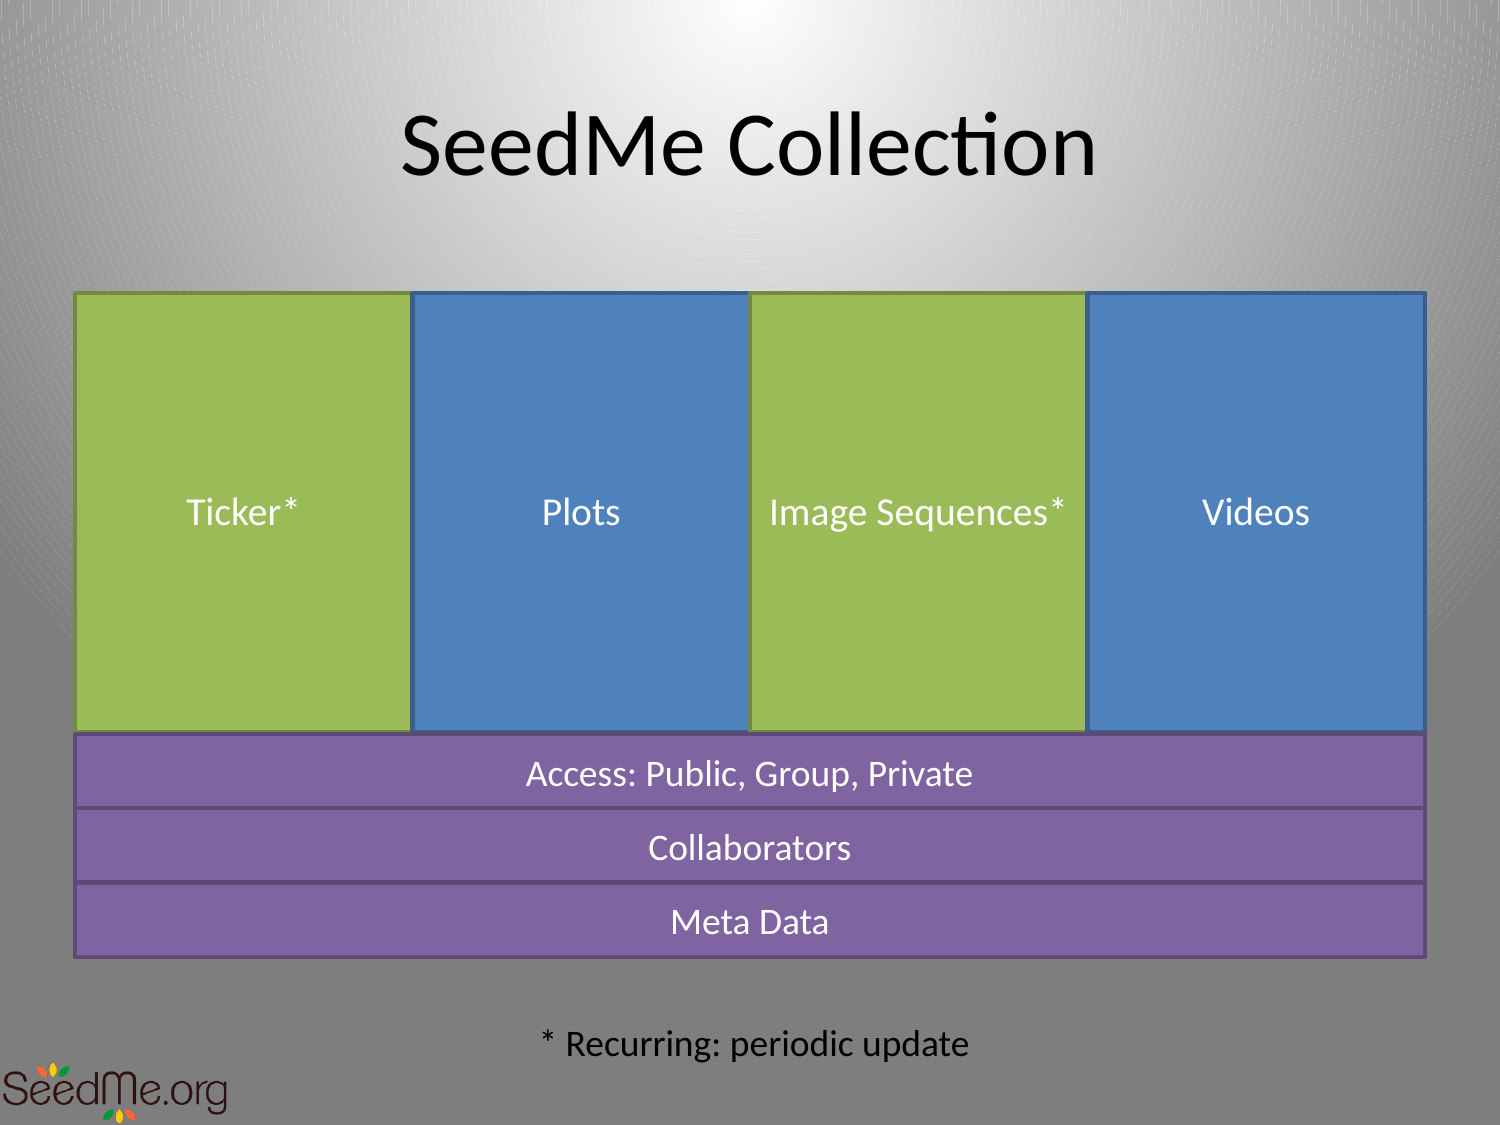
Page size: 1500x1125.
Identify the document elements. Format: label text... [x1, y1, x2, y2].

text_box Access: Public, Group, Private [73, 732, 1427, 806]
title SeedMe Collection [75, 45, 1425, 233]
text_box * Recurring: periodic update [523, 1011, 986, 1071]
picture [1, 1060, 227, 1124]
text_box Image Sequences* [748, 291, 1085, 732]
text_box Videos [1085, 291, 1427, 732]
text_box Plots [410, 291, 748, 732]
text_box Ticker* [73, 291, 410, 732]
text_box Meta Data [73, 885, 1427, 959]
text_box Collaborators [73, 806, 1427, 885]
